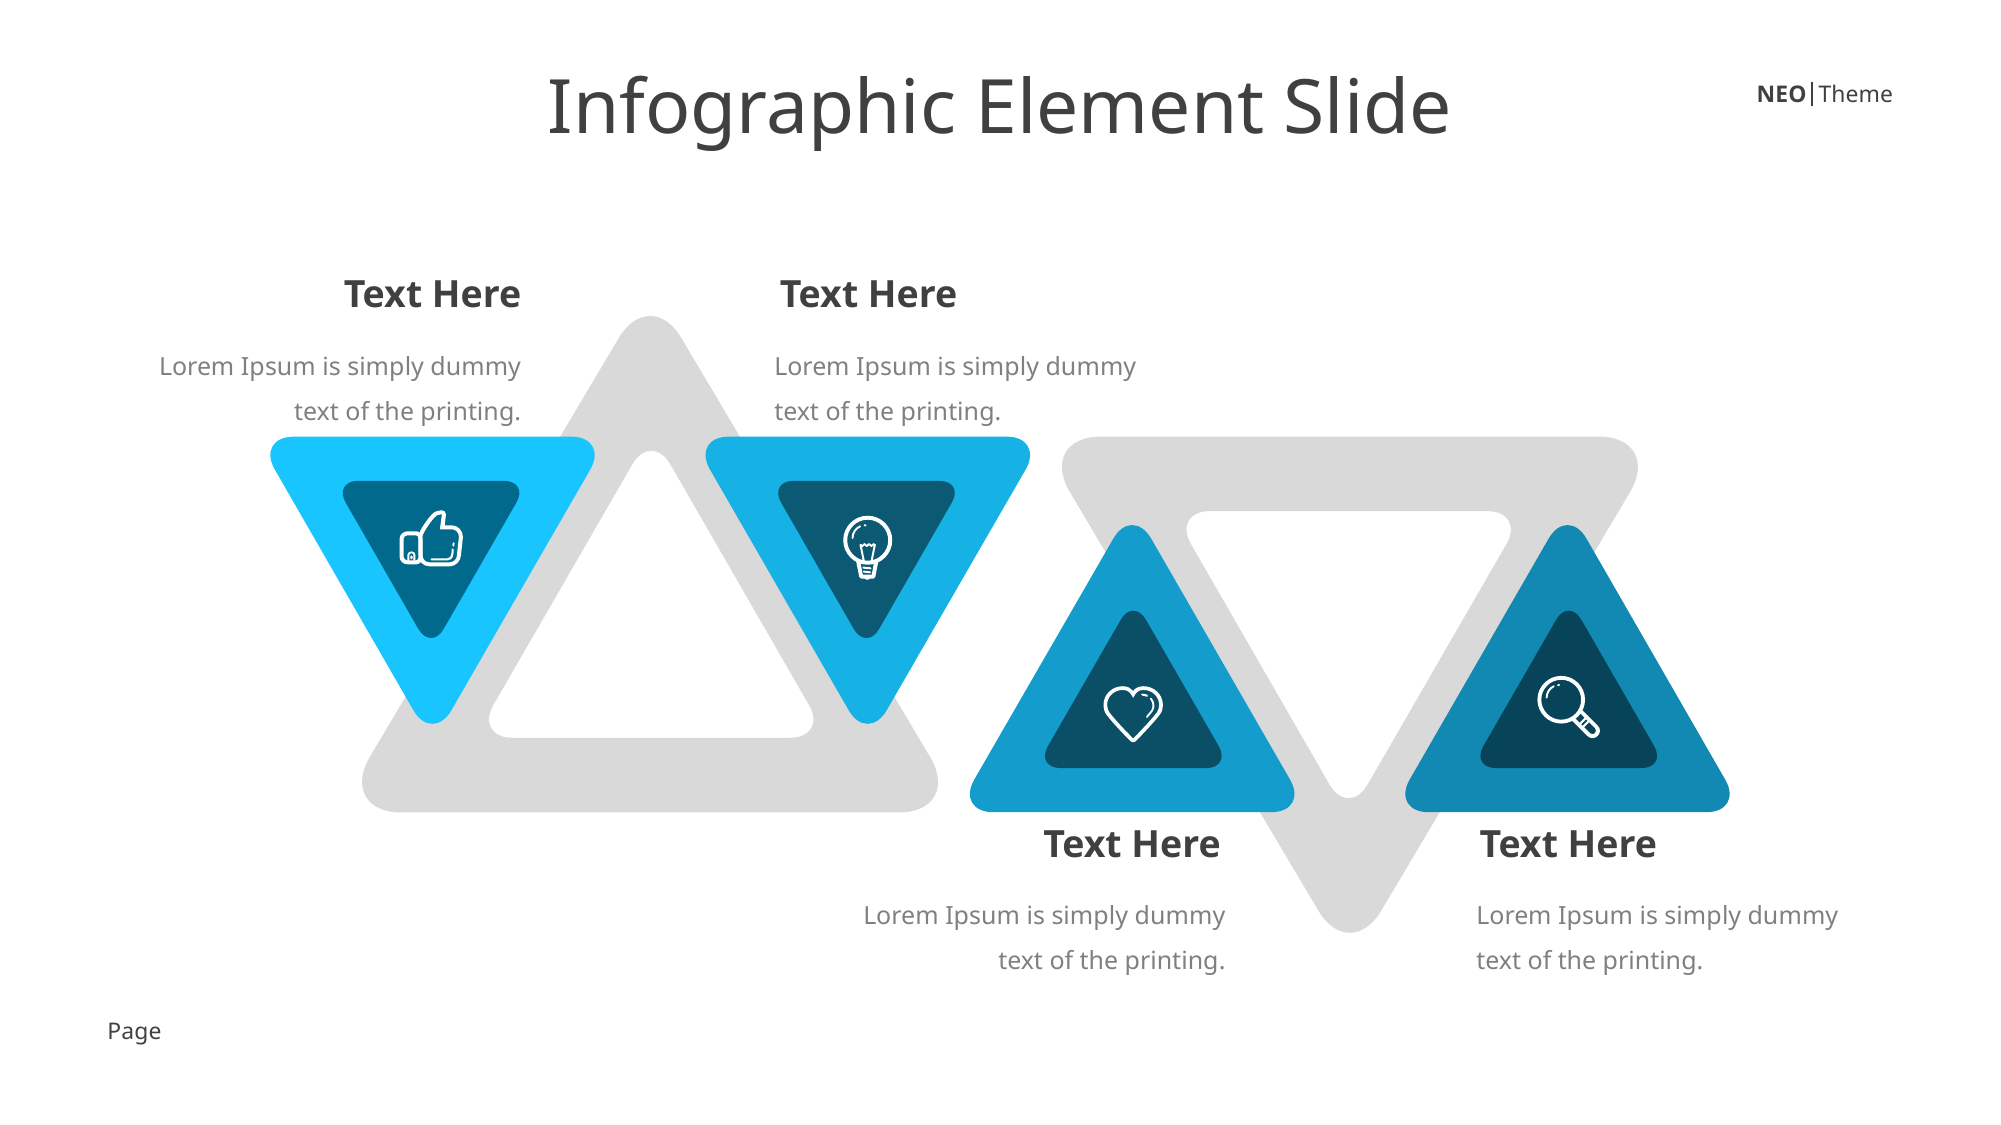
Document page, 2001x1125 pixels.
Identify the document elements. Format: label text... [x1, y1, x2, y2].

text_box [1103, 686, 1163, 743]
text_box [1061, 436, 1638, 933]
text_box [705, 436, 1031, 724]
text_box [969, 525, 1295, 813]
text_box Lorem Ipsum is simply dummy text of the printing. [774, 328, 1146, 433]
text_box [362, 316, 938, 813]
text_box [342, 480, 520, 639]
text_box Lorem Ipsum is simply dummy text of the printing. [154, 328, 522, 433]
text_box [843, 515, 893, 580]
text_box [1480, 610, 1658, 769]
text_box [270, 436, 595, 724]
text_box Text Here [764, 262, 973, 323]
text_box Lorem Ipsum is simply dummy text of the printing. [1476, 877, 1848, 983]
text_box [1405, 525, 1730, 813]
text_box Lorem Ipsum is simply dummy text of the printing. [852, 877, 1226, 983]
text_box [1045, 610, 1222, 769]
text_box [399, 510, 463, 567]
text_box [1537, 675, 1600, 739]
text_box [778, 480, 955, 639]
text_box Text Here [1464, 812, 1673, 872]
text_box Infographic Element Slide [532, 51, 1468, 156]
text_box Text Here [1028, 812, 1236, 872]
text_box Text Here [328, 262, 537, 323]
